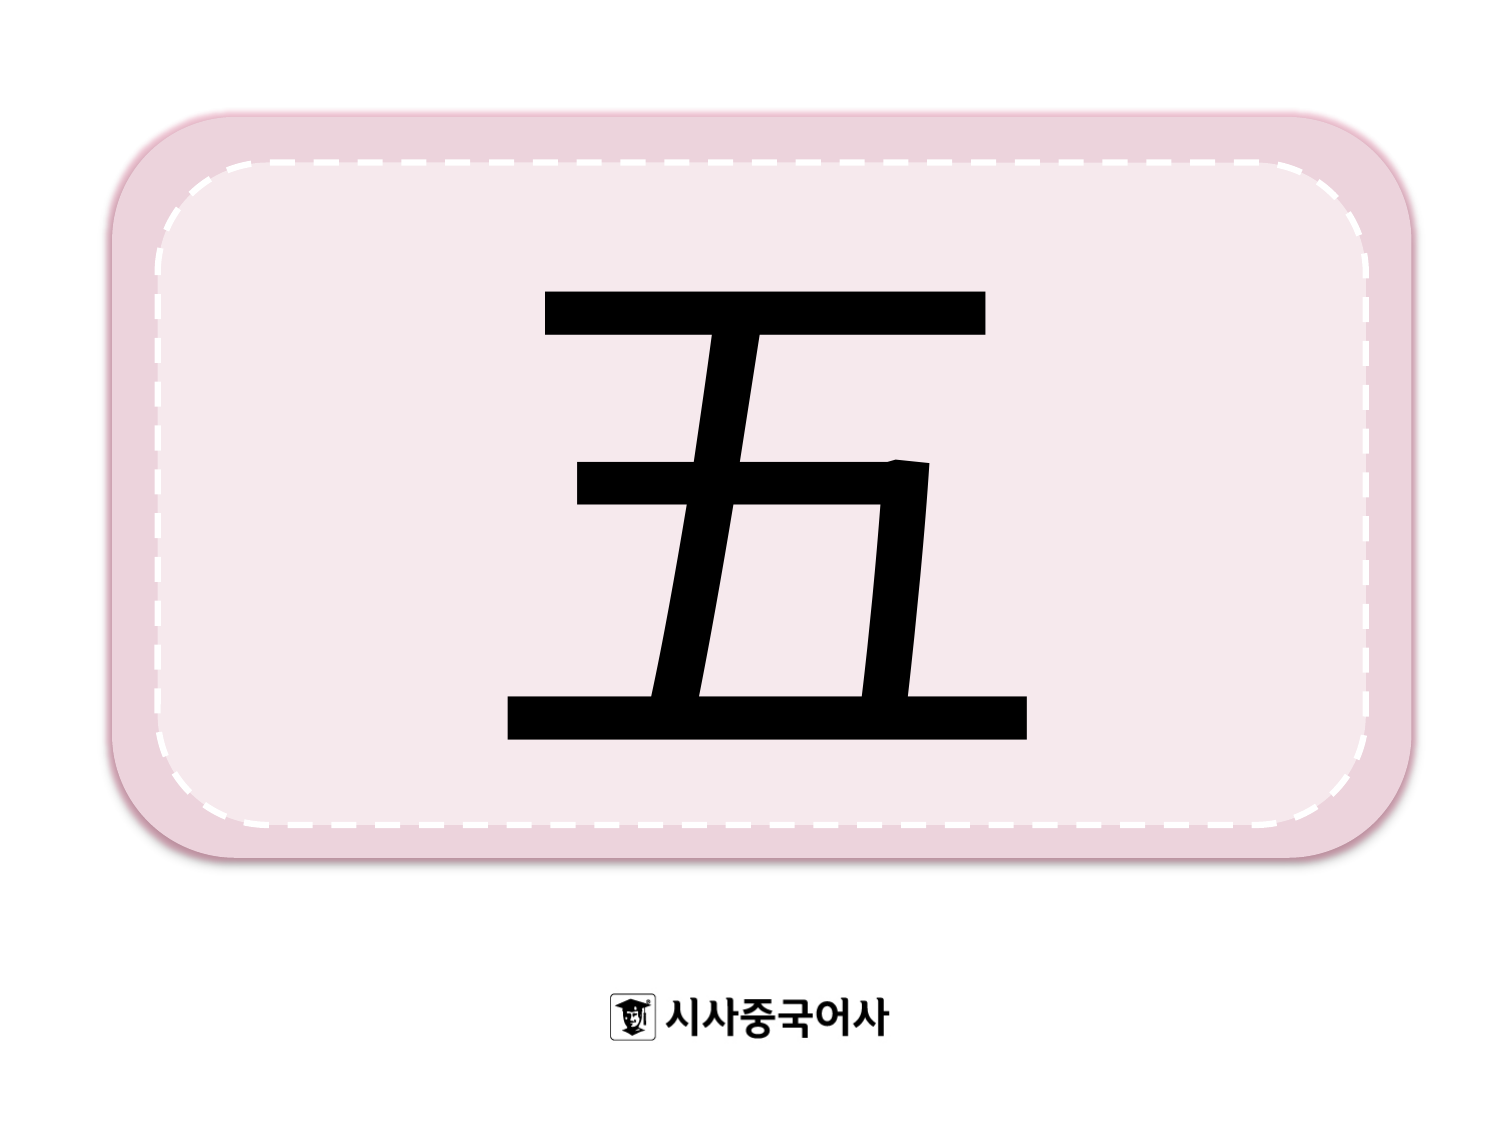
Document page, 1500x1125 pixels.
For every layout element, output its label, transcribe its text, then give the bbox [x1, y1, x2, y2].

text_box 五 [162, 160, 1371, 824]
picture [602, 987, 898, 1047]
